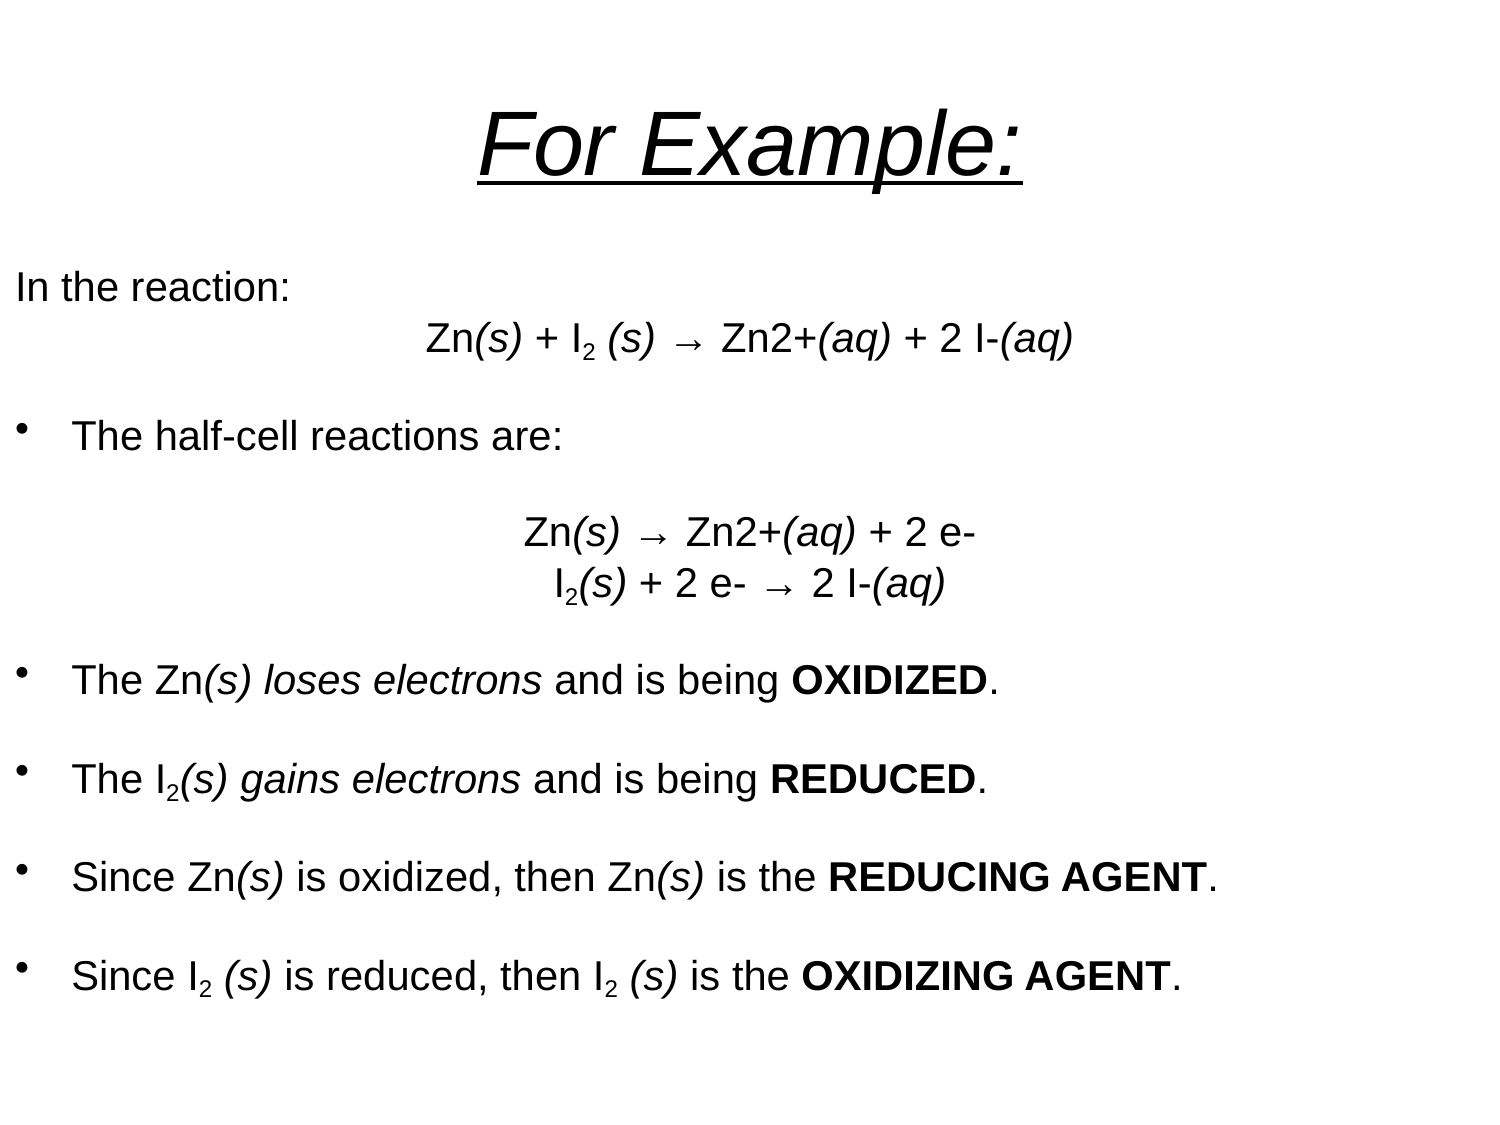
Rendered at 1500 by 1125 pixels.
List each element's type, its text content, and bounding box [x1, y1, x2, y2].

title For Example: [74, 44, 1426, 233]
list In the reaction: Zn(s) + I2 (s) → Zn2+(aq) + 2 I-(aq) The half-cell reactions are: Zn(s) → Zn2+(aq) + 2 e- I2(s) + 2 e- → 2 I-(aq) The Zn(s) loses electrons and is being OXIDIZED. The I2(s) gains electrons and is being REDUCED. Since Zn(s) is oxidized, then Zn(s) is the REDUCING AGENT. Since I2 (s) is reduced, then I2 (s) is the OXIDIZING AGENT. [0, 262, 1500, 1125]
